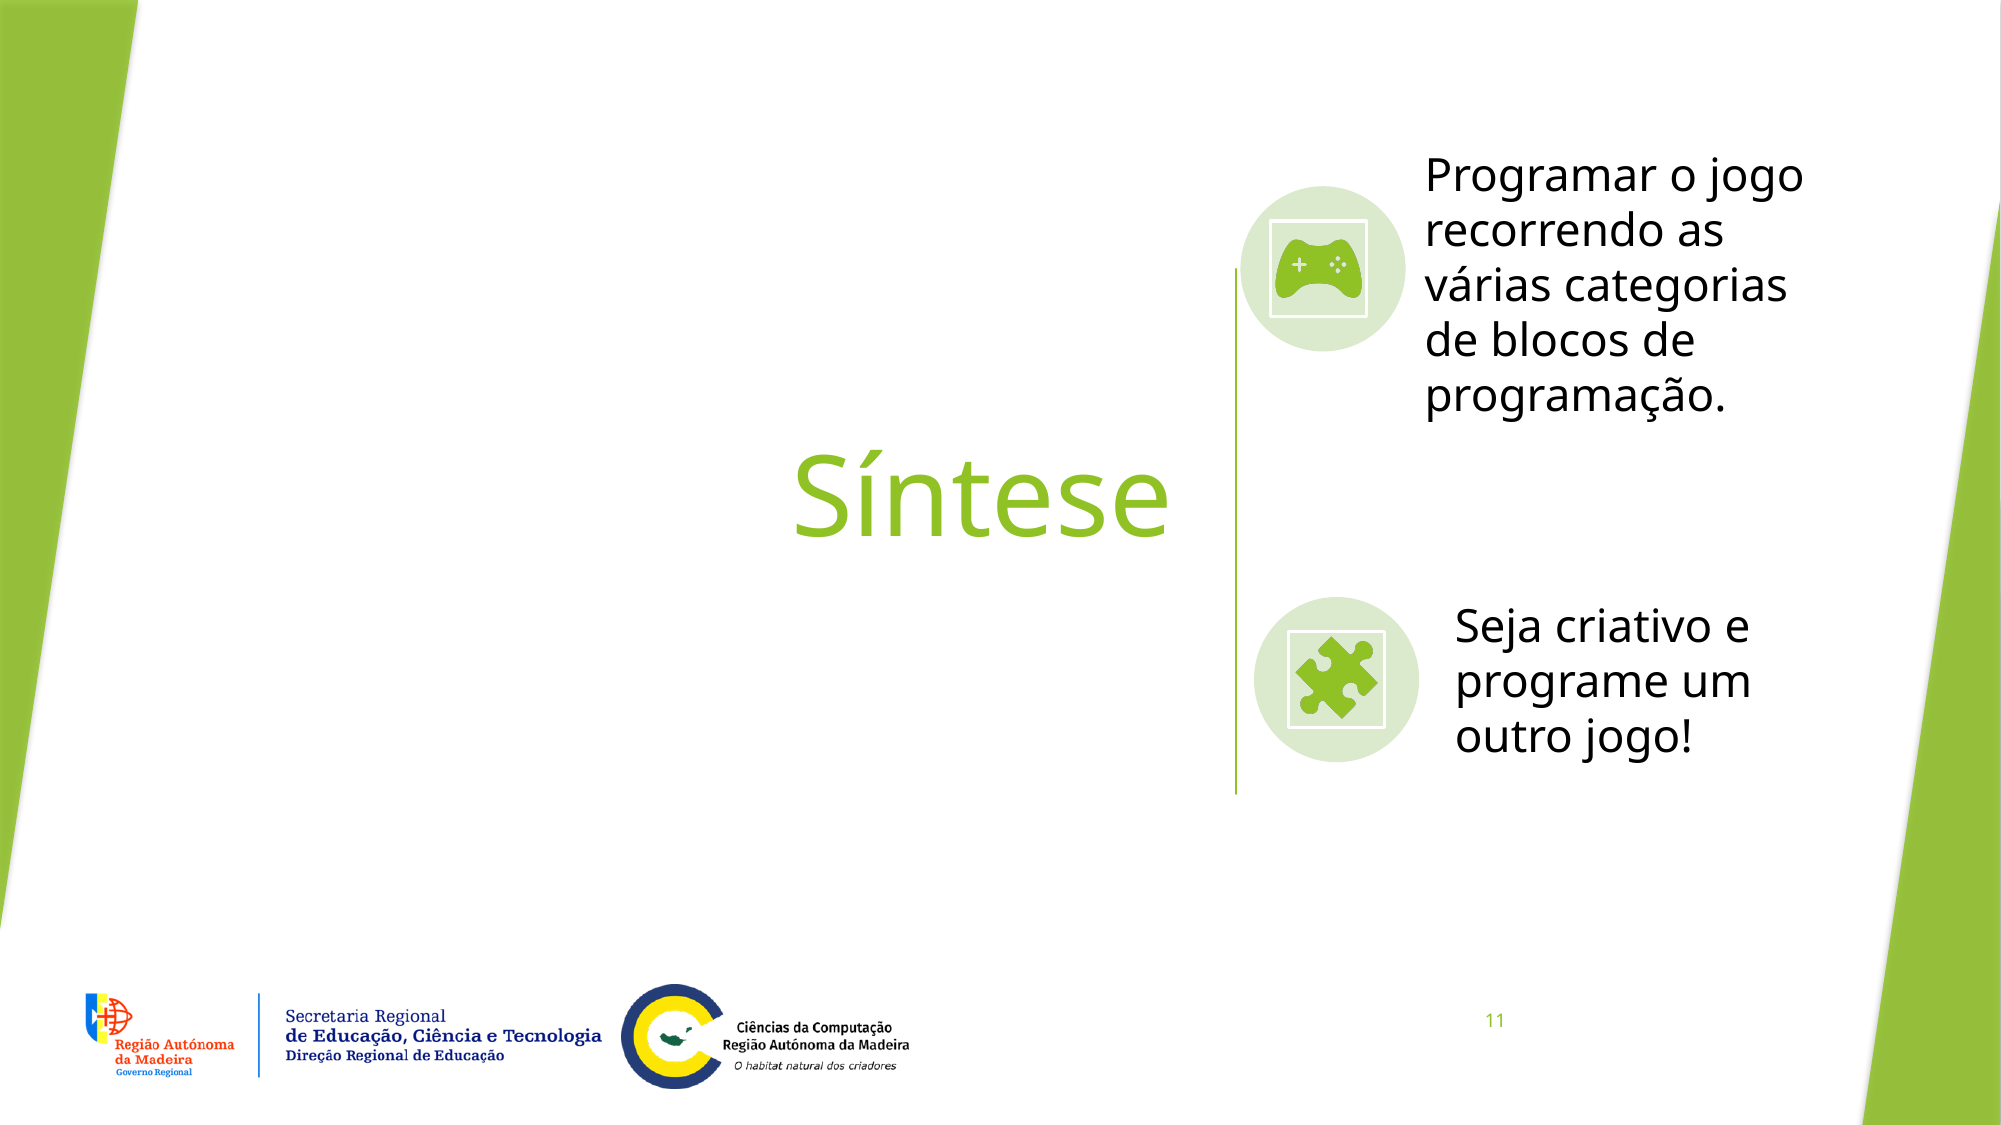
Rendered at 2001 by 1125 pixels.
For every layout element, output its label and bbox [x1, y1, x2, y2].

text_box [0, 0, 2000, 1125]
text_box [76, 983, 910, 1090]
text_box [1090, 58, 2000, 1068]
